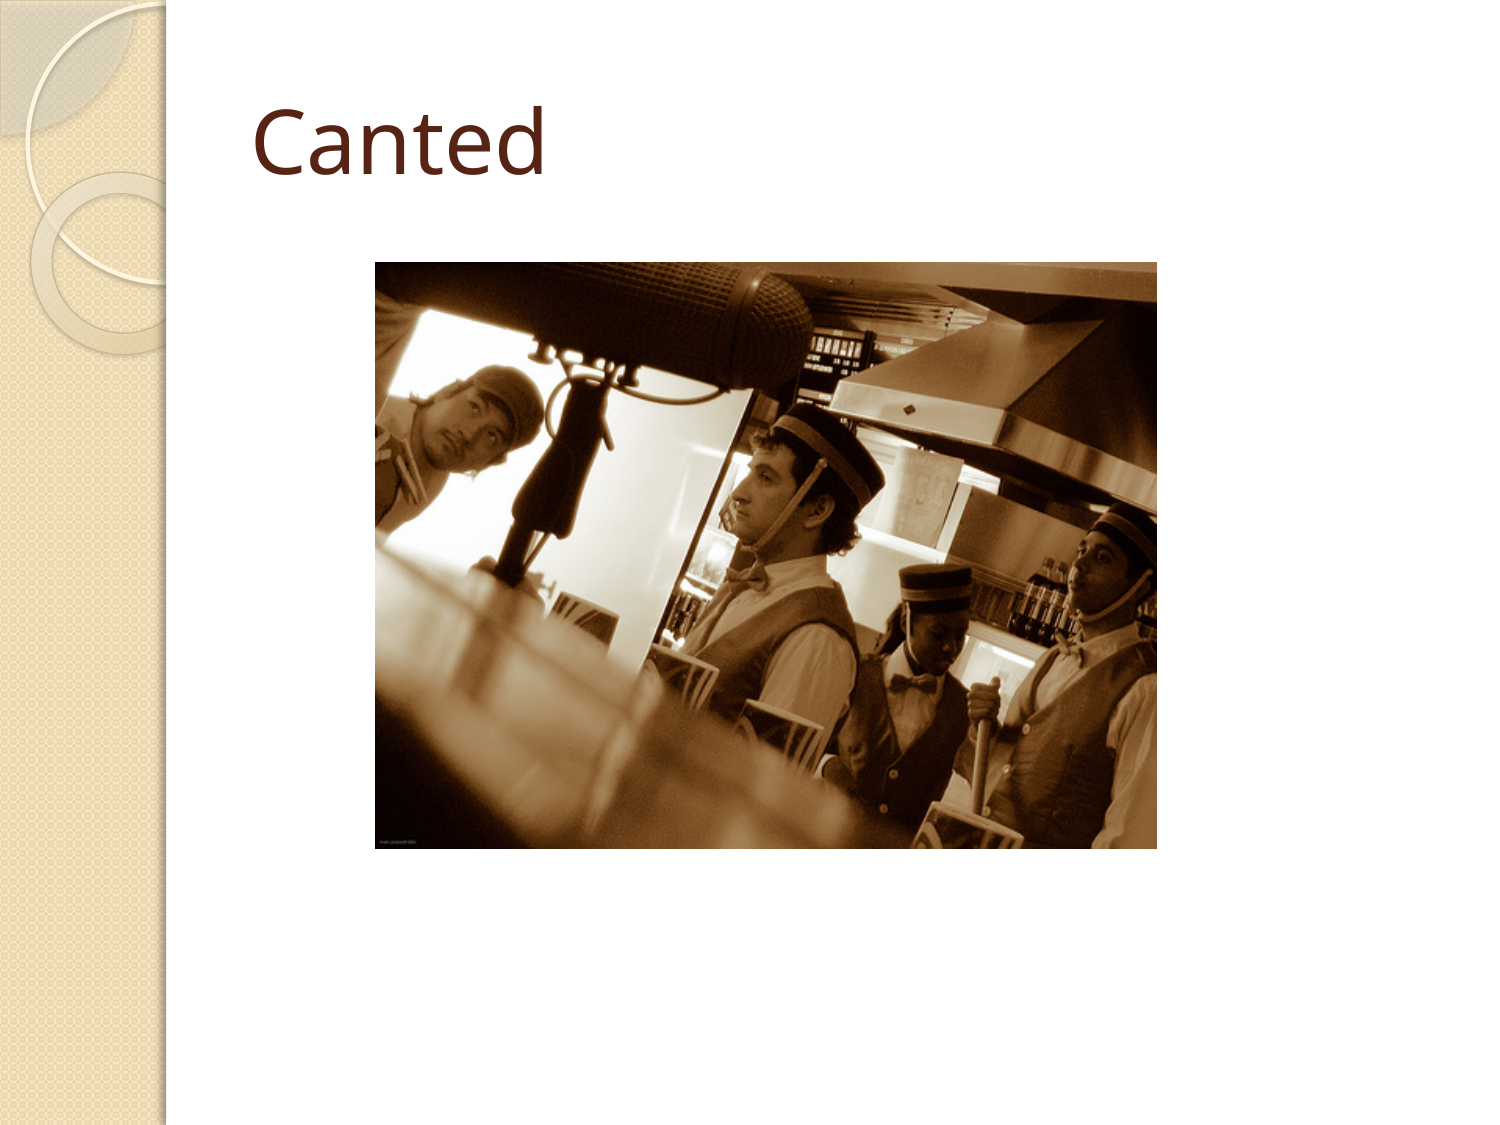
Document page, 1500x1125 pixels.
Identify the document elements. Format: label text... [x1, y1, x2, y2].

title Canted [235, 45, 1466, 233]
picture [374, 262, 1157, 849]
